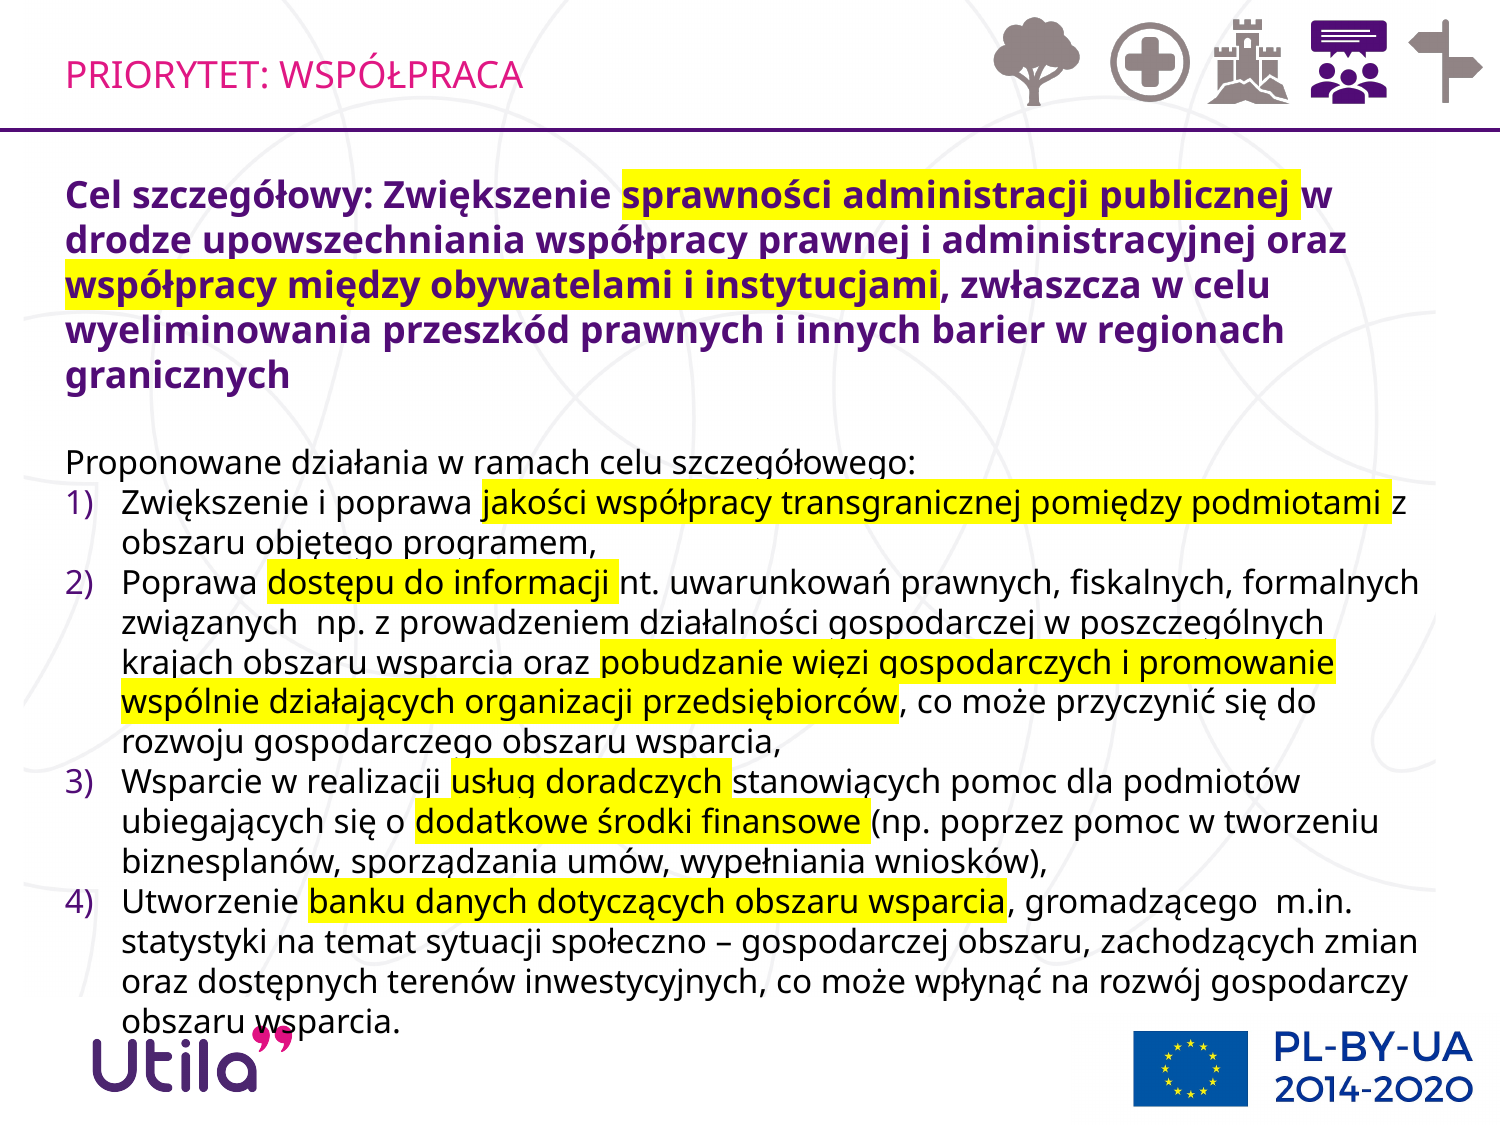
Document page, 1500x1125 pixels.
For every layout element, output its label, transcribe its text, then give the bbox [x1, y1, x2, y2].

picture [1071, 1013, 1500, 1125]
picture [0, 132, 1436, 1125]
picture [23, 0, 1496, 128]
text_box Cel szczegółowy: Zwiększenie sprawności administracji publicznej w drodze upowszechniania współpracy prawnej i administracyjnej oraz współpracy między obywatelami i instytucjami, zwłaszcza w celu wyeliminowania przeszkód prawnych i innych barier w regionach granicznych Proponowane działania w ramach celu szczegółowego: Zwiększenie i poprawa jakości współpracy transgranicznej pomiędzy podmiotami z obszaru objętego programem, Poprawa dostępu do informacji nt. uwarunkowań prawnych, fiskalnych, formalnych związanych np. z prowadzeniem działalności gospodarczej w poszczególnych krajach obszaru wsparcia oraz pobudzanie więzi gospodarczych i promowanie wspólnie działających organizacji przedsiębiorców, co może przyczynić się do rozwoju gospodarczego obszaru wsparcia, Wsparcie w realizacji usług doradczych stanowiących pomoc dla podmiotów ubiegających się o dodatkowe środki finansowe (np. poprzez pomoc w tworzeniu biznesplanów, sporządzania umów, wypełniania wniosków), Utworzenie banku danych dotyczących obszaru wsparcia, gromadzącego m.in. statystyki na temat sytuacji społeczno – gospodarczej obszaru, zachodzących zmian oraz dostępnych terenów inwestycyjnych, co może wpłynąć na rozwój gospodarczy obszaru wsparcia. [49, 163, 1460, 1125]
text_box PRIORYTET: WSPÓŁPRACA [49, 43, 975, 103]
